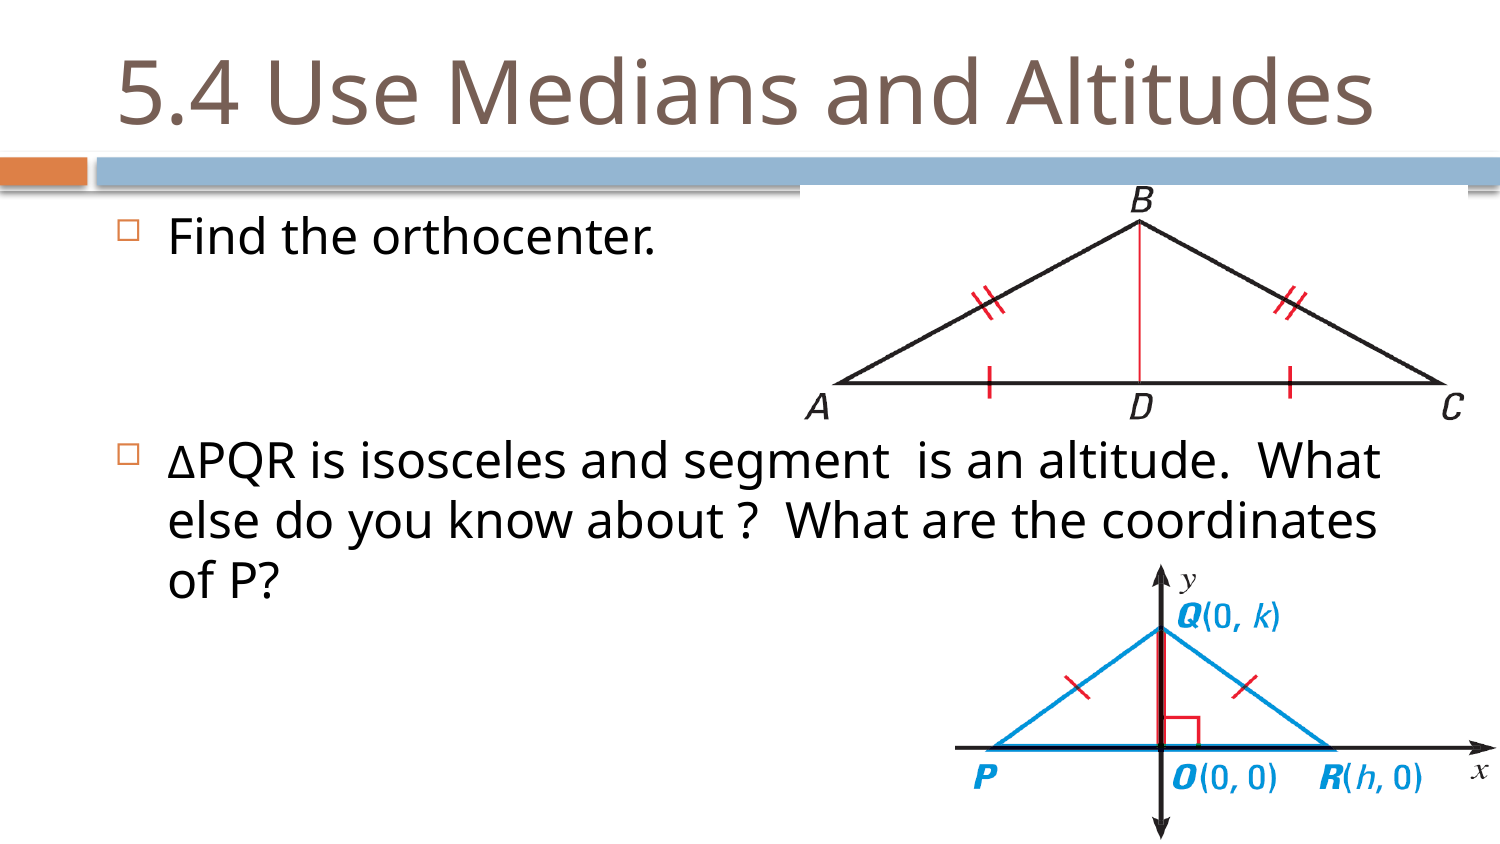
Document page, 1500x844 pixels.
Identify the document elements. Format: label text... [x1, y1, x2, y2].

picture [954, 560, 1500, 844]
title 5.4 Use Medians and Altitudes [100, 28, 1438, 150]
picture [799, 185, 1469, 422]
